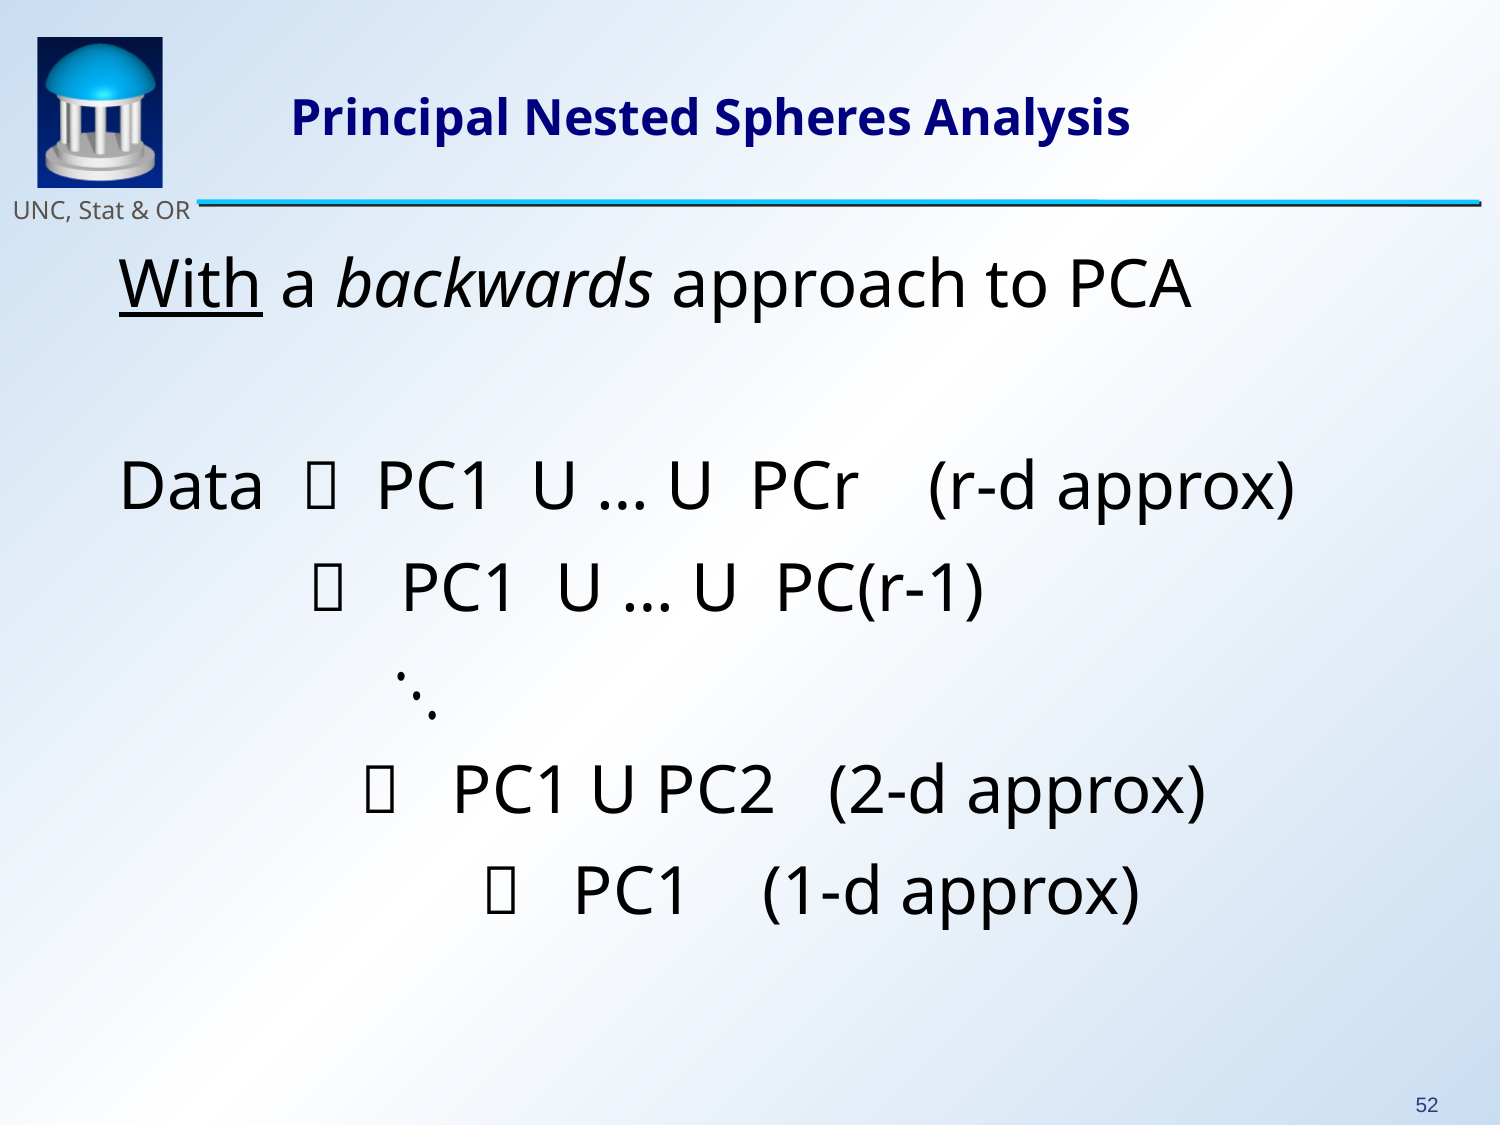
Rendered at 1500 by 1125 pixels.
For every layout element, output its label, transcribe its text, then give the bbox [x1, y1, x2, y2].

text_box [387, 637, 465, 741]
list With a backwards approach to PCA Data  PC1 U … U PCr (r-d approx)  PC1 U … U PC(r-1)  PC1 U PC2 (2-d approx)  PC1 (1-d approx) [103, 224, 1432, 1076]
title Principal Nested Spheres Analysis [274, 74, 1448, 156]
